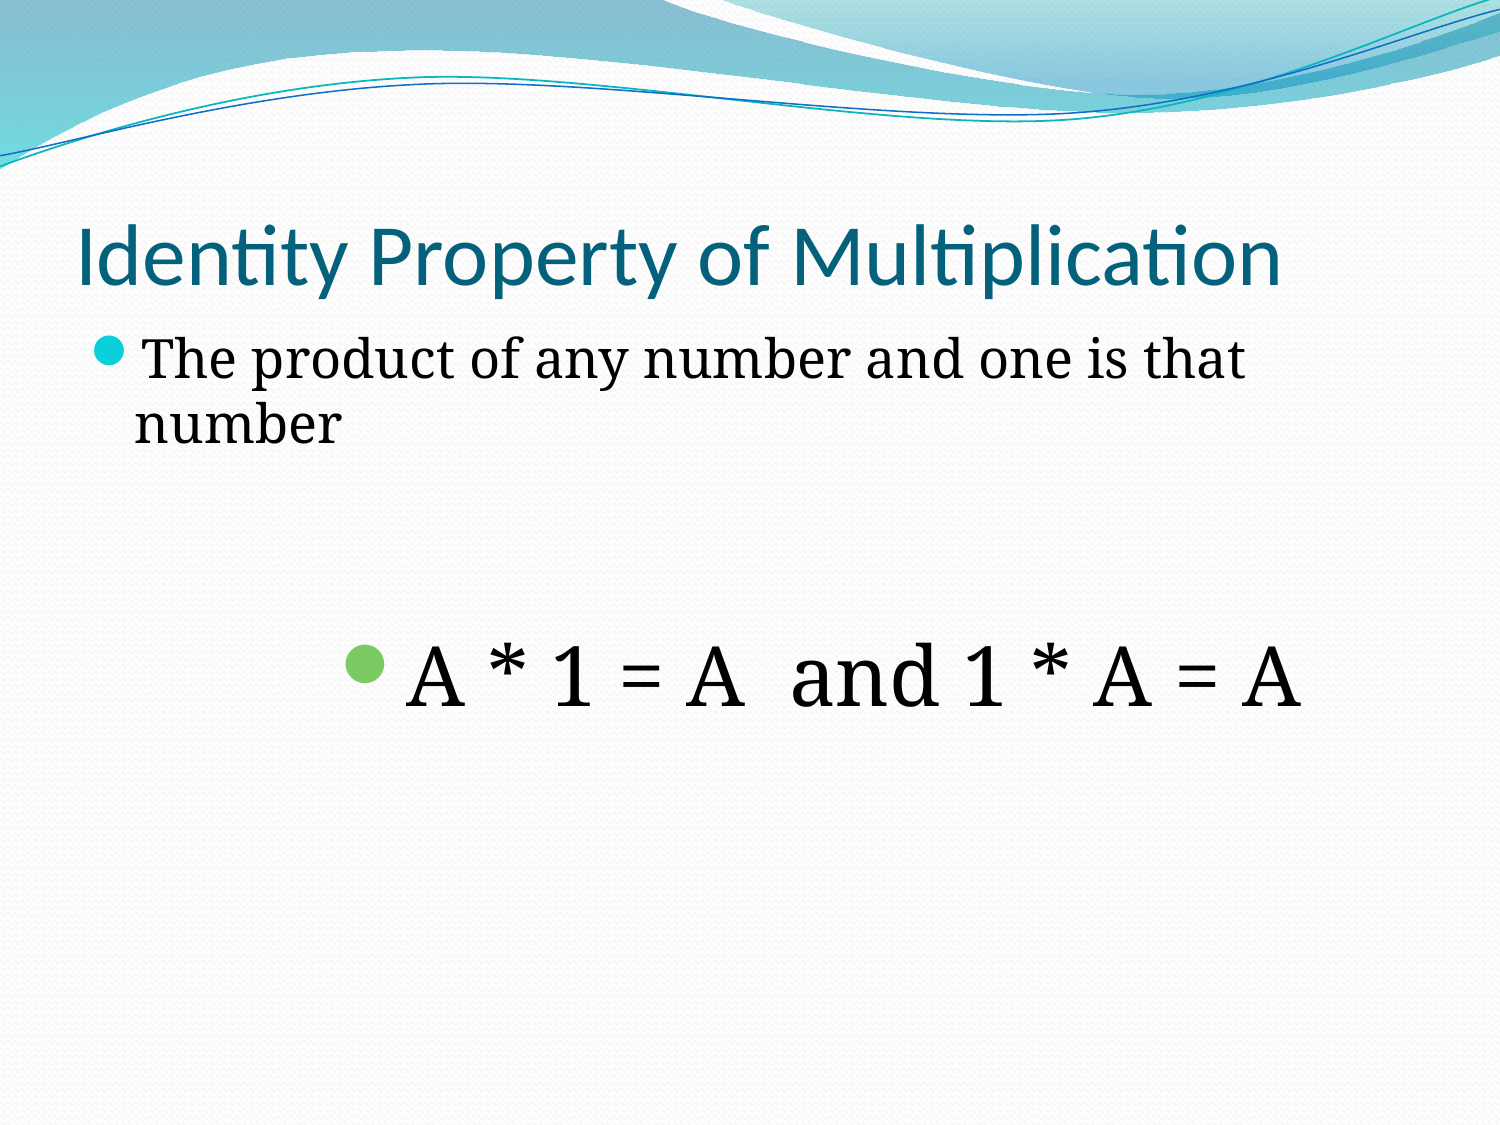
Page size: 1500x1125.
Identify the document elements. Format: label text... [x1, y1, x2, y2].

list The product of any number and one is that number A * 1 = A and 1 * A = A [75, 317, 1425, 1038]
title Identity Property of Multiplication [75, 115, 1425, 303]
